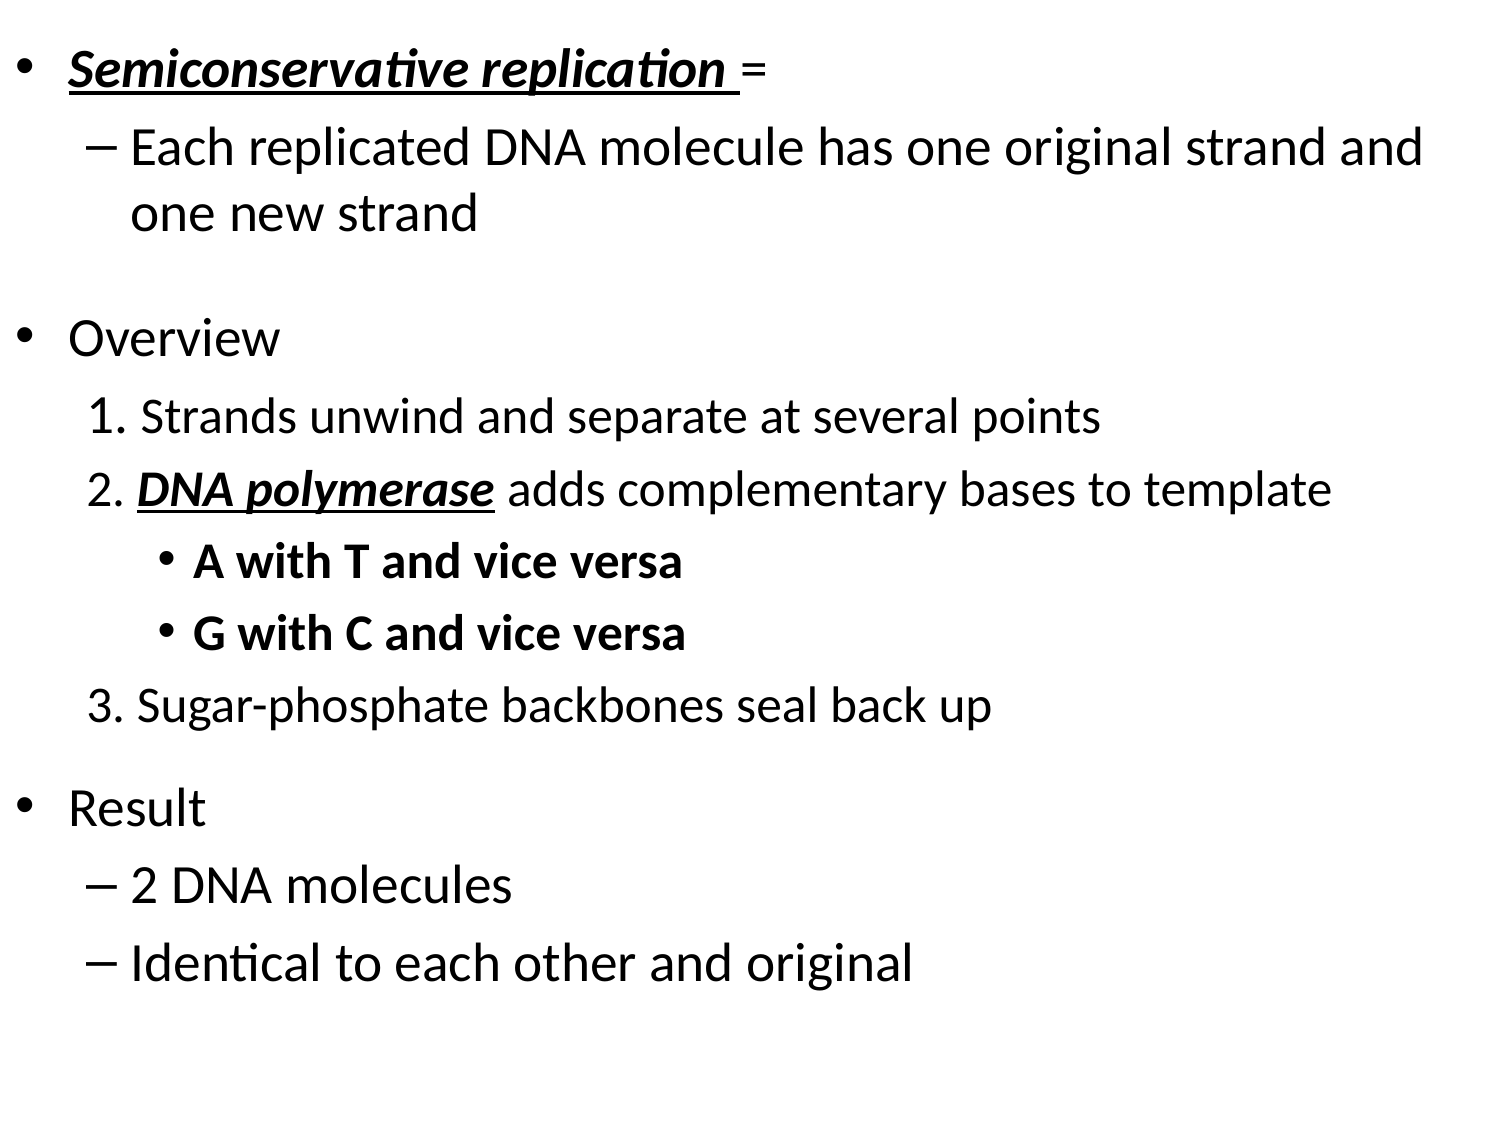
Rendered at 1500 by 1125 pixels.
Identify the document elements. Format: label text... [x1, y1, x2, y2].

list Semiconservative replication = Each replicated DNA molecule has one original strand and one new strand Overview 1. Strands unwind and separate at several points 2. DNA polymerase adds complementary bases to template A with T and vice versa G with C and vice versa 3. Sugar-phosphate backbones seal back up Result 2 DNA molecules Identical to each other and original [0, 24, 1500, 1005]
